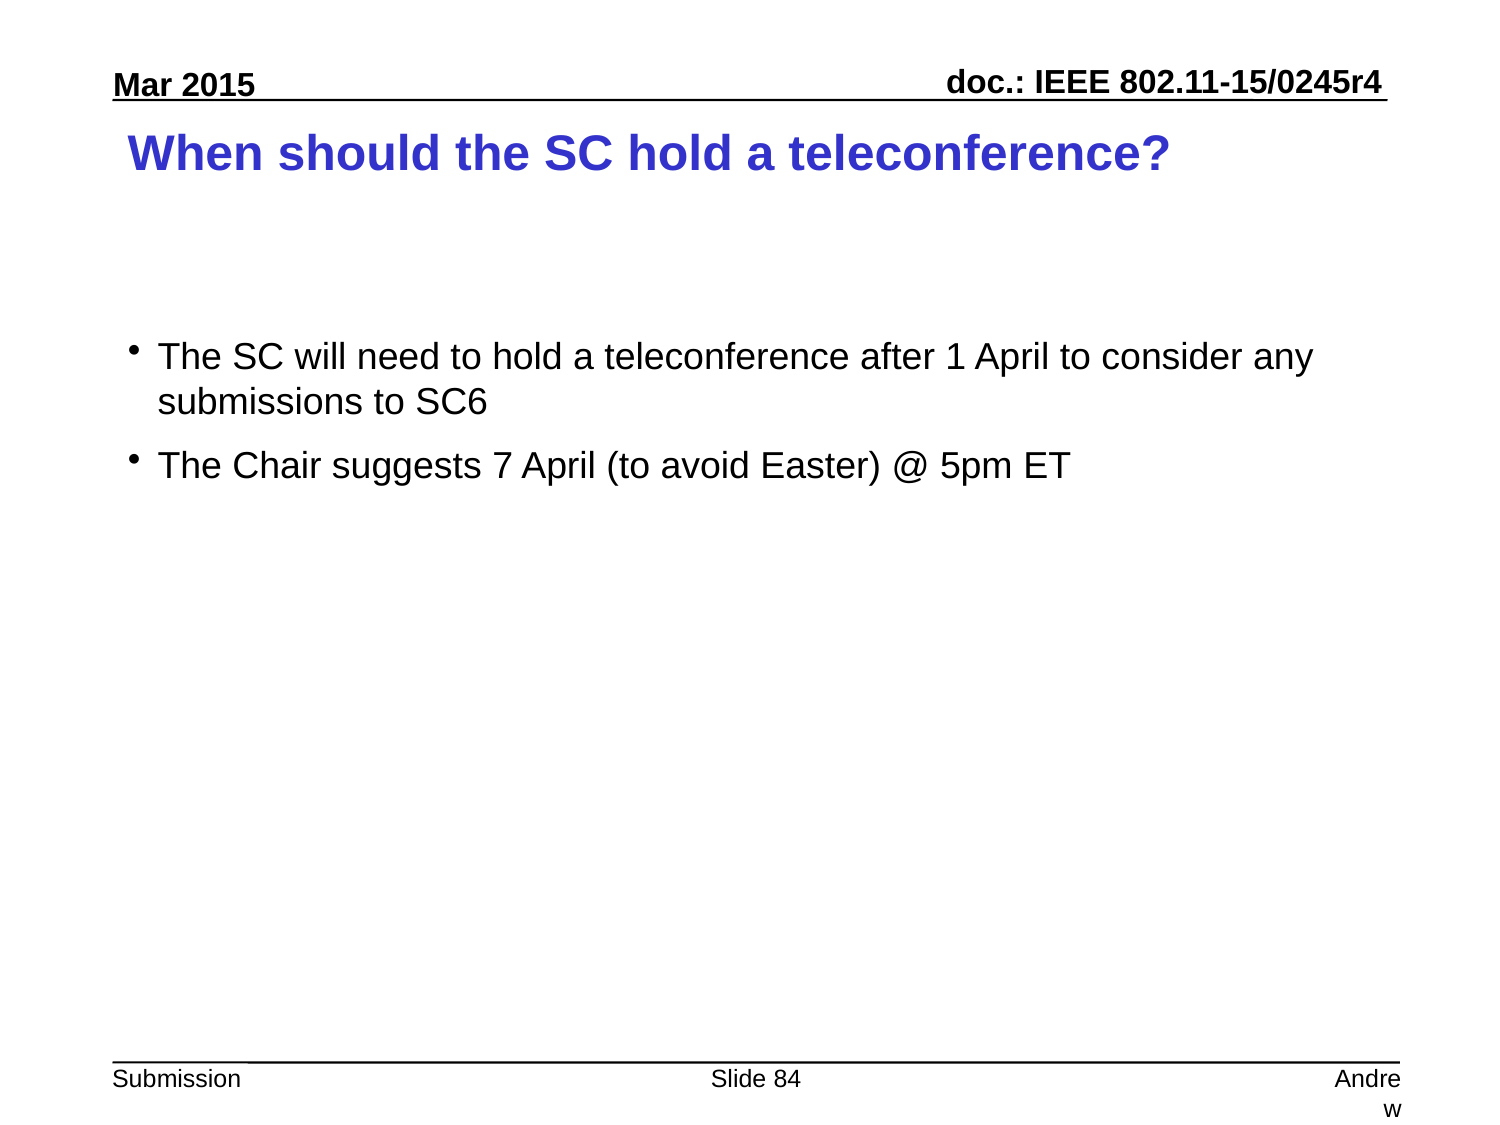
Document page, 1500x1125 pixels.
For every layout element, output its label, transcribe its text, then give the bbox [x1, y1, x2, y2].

list The SC will need to hold a teleconference after 1 April to consider any submissions to SC6 The Chair suggests 7 April (to avoid Easter) @ 5pm ET [112, 324, 1388, 1000]
title When should the SC hold a teleconference? [112, 112, 1388, 288]
slide_number Slide 84 [709, 1061, 803, 1093]
footer Andrew Myles, Cisco [1320, 1061, 1402, 1093]
